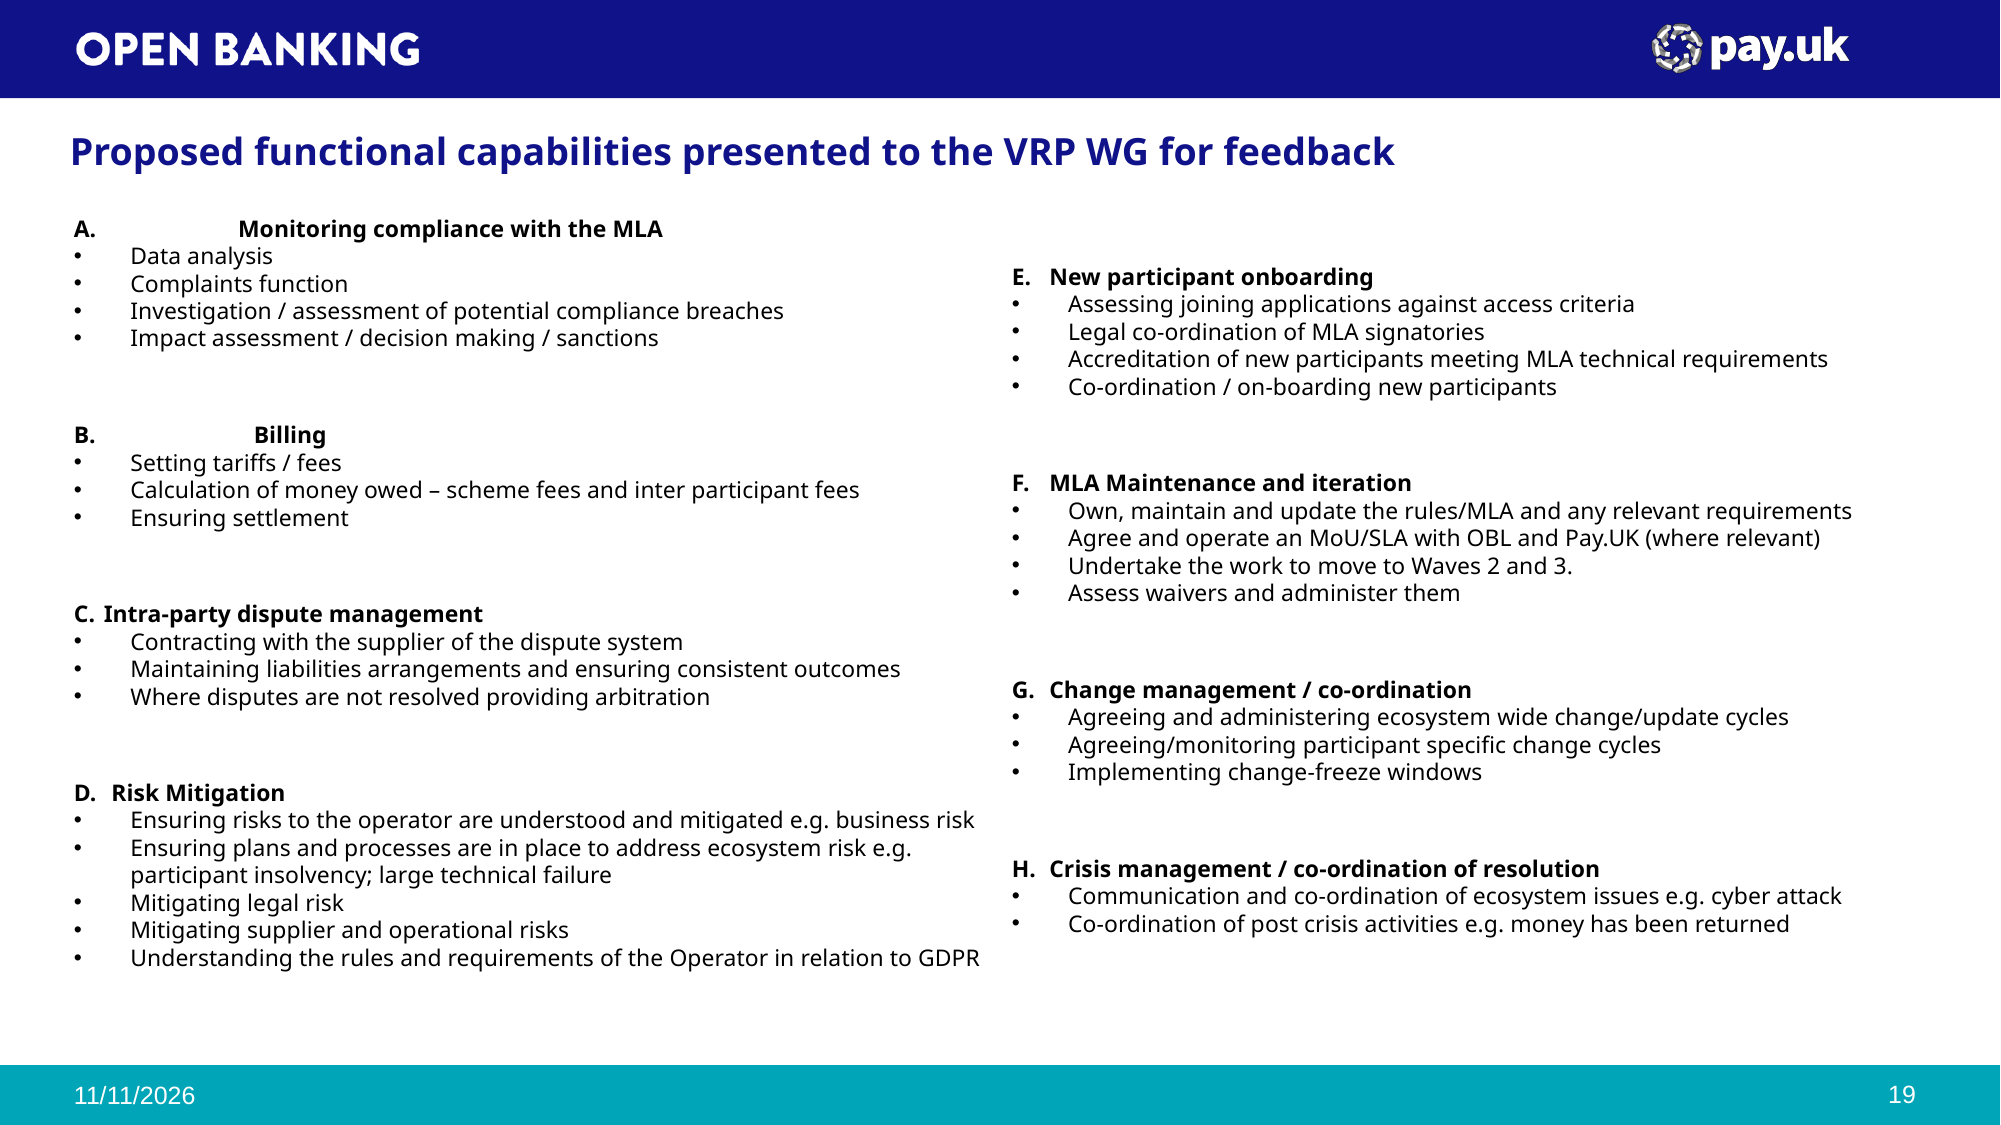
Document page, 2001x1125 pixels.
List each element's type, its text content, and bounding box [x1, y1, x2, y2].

slide_number 19 [1412, 1064, 1932, 1124]
list A. Monitoring compliance with the MLA Data analysis Complaints function Investigation / assessment of potential compliance breaches Impact assessment / decision making / sanctions B. Billing Setting tariffs / fees Calculation of money owed – scheme fees and inter participant fees Ensuring settlement C. Intra-party dispute management Contracting with the supplier of the dispute system Maintaining liabilities arrangements and ensuring consistent outcomes Where disputes are not resolved providing arbitration D. Risk Mitigation Ensuring risks to the operator are understood and mitigated e.g. business risk Ensuring plans and processes are in place to address ecosystem risk e.g. participant insolvency; large technical failure Mitigating legal risk Mitigating supplier and operational risks Understanding the rules and requirements of the Operator in relation to GDPR E. New participant onboarding Assessing joining applications against access criteria Legal co-ordination of MLA signatories Accreditation of new participants meeting MLA technical requirements Co-ordination / on-boarding new participants F. MLA Maintenance and iteration Own, maintain and update the rules/MLA and any relevant requirements Agree and operate an MoU/SLA with OBL and Pay.UK (where relevant) Undertake the work to move to Waves 2 and 3. Assess waivers and administer them G. Change management / co-ordination Agreeing and administering ecosystem wide change/update cycles Agreeing/monitoring participant specific change cycles Implementing change-freeze windows H. Crisis management / co-ordination of resolution Communication and co-ordination of ecosystem issues e.g. cyber attack Co-ordination of post crisis activities e.g. money has been returned [59, 206, 1936, 1018]
picture [43, 0, 452, 99]
footer [662, 1064, 1338, 1124]
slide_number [59, 1065, 509, 1125]
title Proposed functional capabilities presented to the VRP WG for feedback [54, 125, 1629, 207]
picture [1644, 12, 1856, 78]
